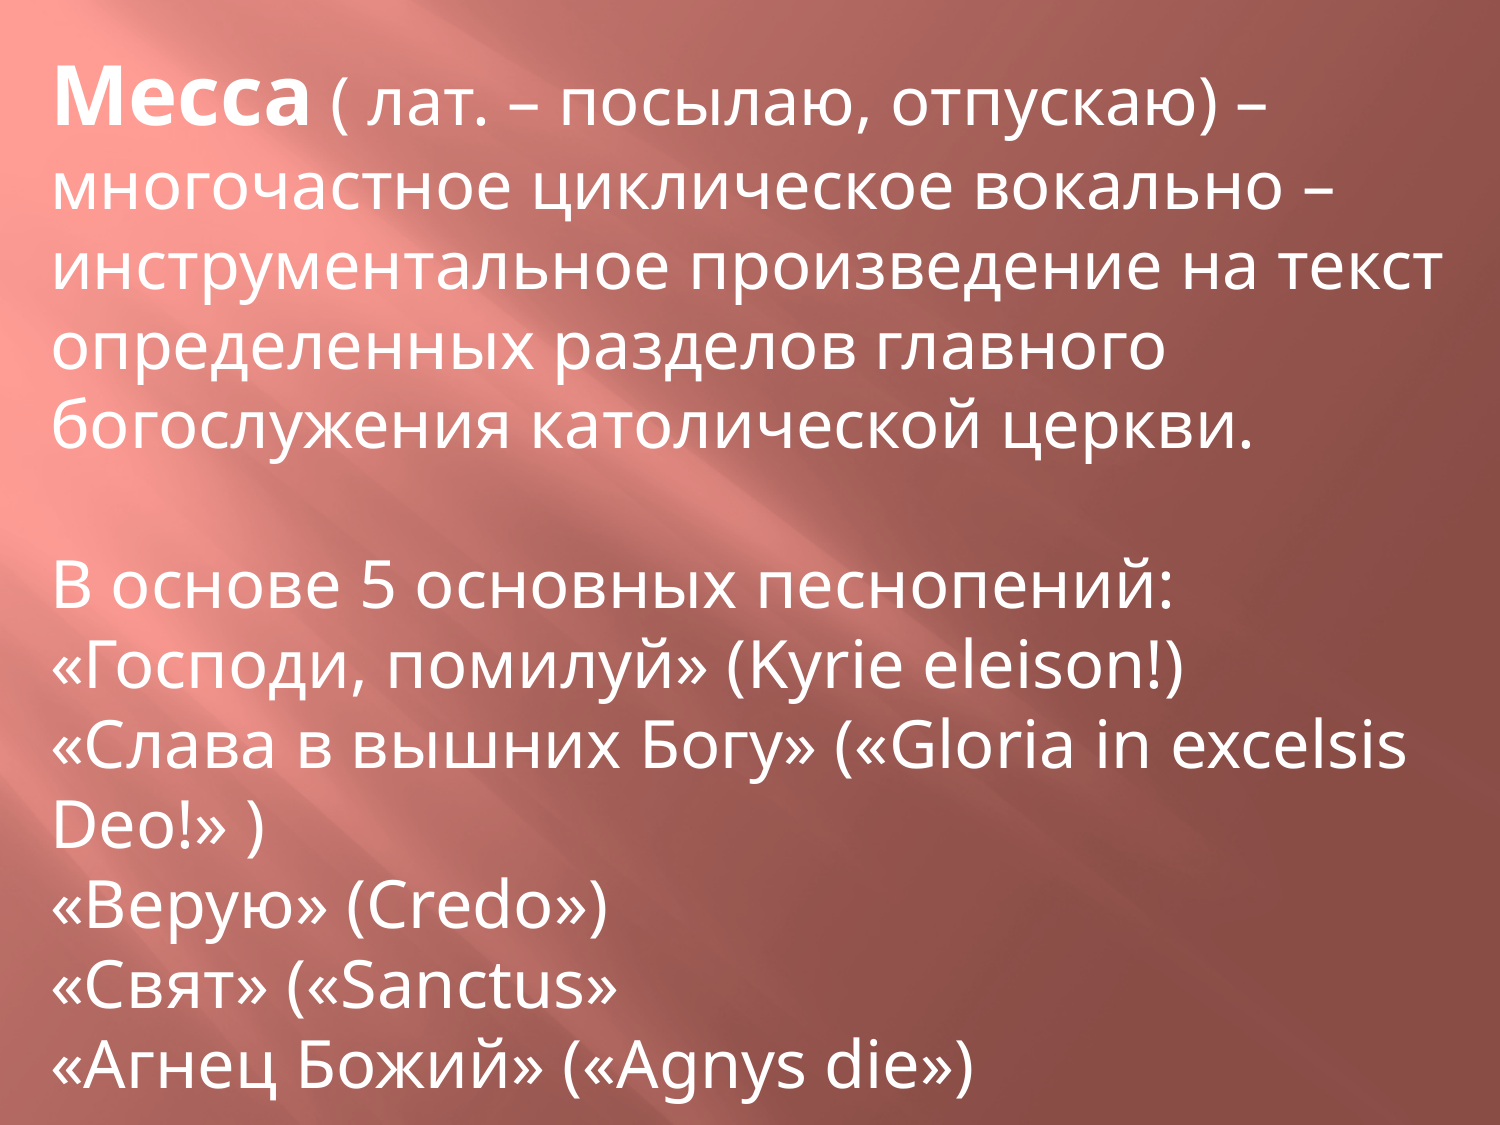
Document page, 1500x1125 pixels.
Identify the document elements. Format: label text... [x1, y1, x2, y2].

text_box Месса ( лат. – посылаю, отпускаю) – многочастное циклическое вокально – инструментальное произведение на текст определенных разделов главного богослужения католической церкви. В основе 5 основных песнопений: «Господи, помилуй» (Kyrie eleison!) «Слава в вышних Богу» («Gloria in excelsis Deo!» ) «Верую» (Credo») «Свят» («Sanctus» «Агнец Божий» («Agnys die») [35, 35, 1500, 1110]
